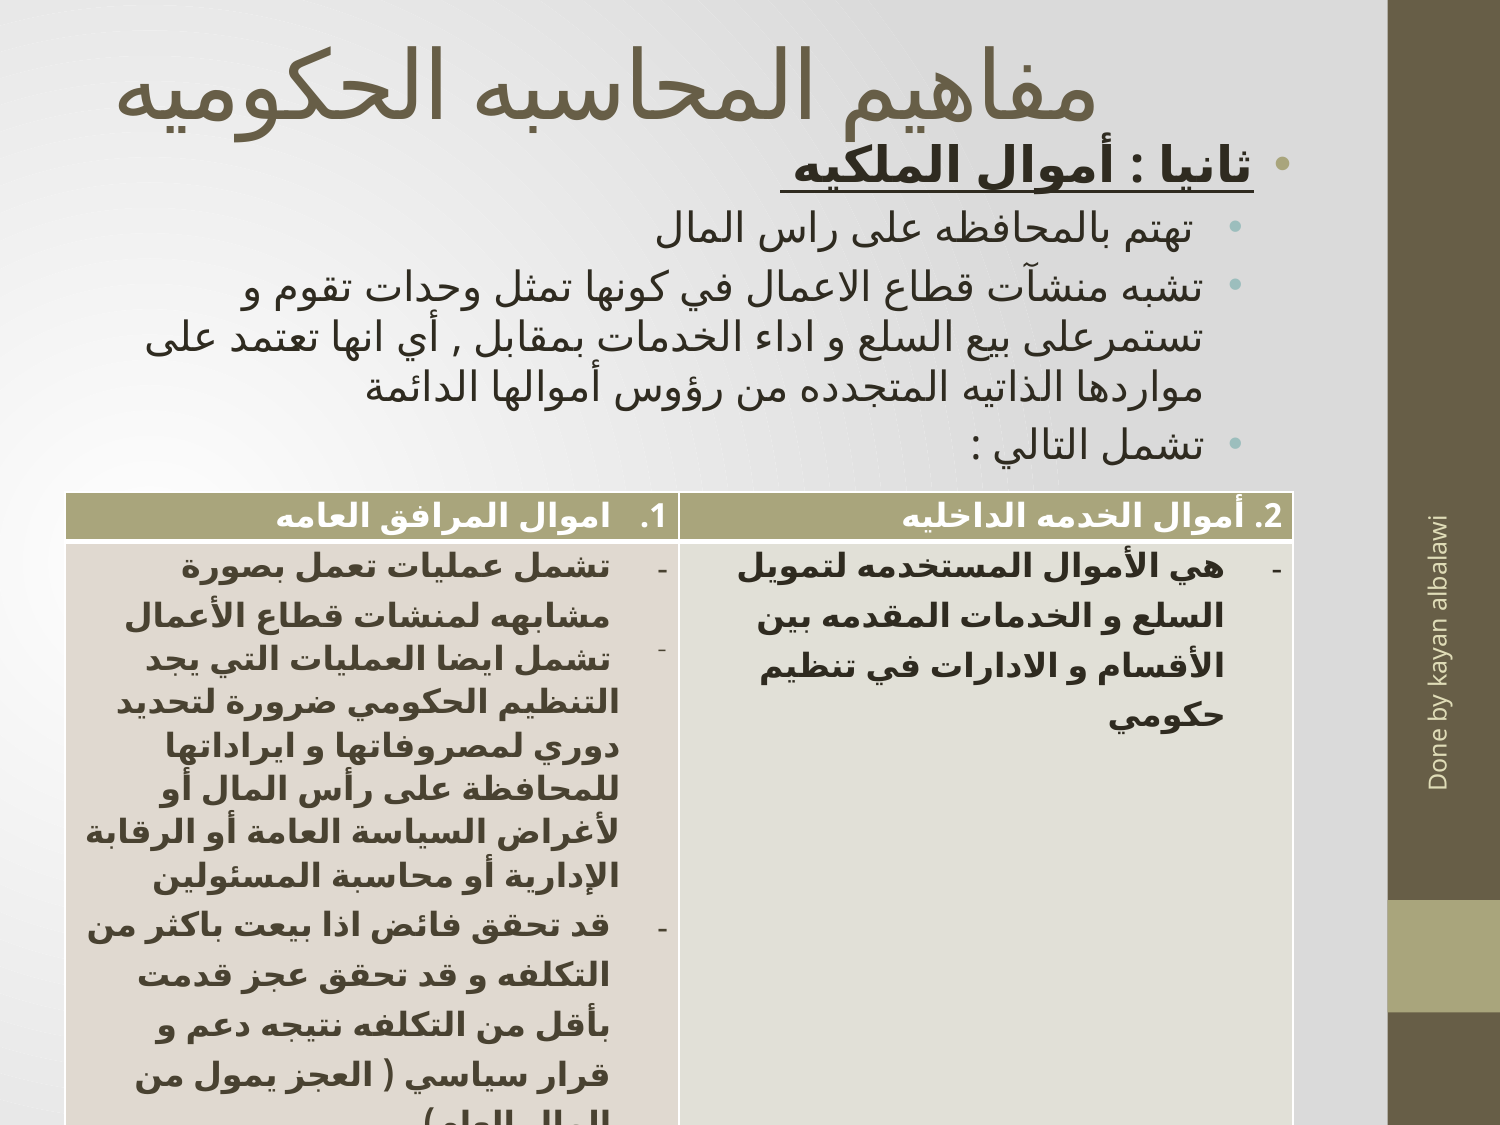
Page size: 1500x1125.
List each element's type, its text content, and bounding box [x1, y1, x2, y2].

footer Done by kayan albalawi [1408, 500, 1469, 889]
title مفاهيم المحاسبه الحكوميه [75, 45, 1325, 125]
table_cell هي الأموال المستخدمه لتمويل السلع و الخدمات المقدمه بين الأقسام و الادارات في تنظيم حكومي [680, 544, 1292, 1125]
list ثانيا : أموال الملكيه تهتم بالمحافظه على راس المال تشبه منشآت قطاع الاعمال في كونها تمثل وحدات تقوم و تستمرعلى بيع السلع و اداء الخدمات بمقابل , أي انها تعتمد على مواردها الذاتيه المتجدده من رؤوس أموالها الدائمة تشمل التالي : [75, 125, 1325, 1050]
table_header اموال المرافق العامه [66, 493, 678, 539]
table_header 2. أموال الخدمه الداخليه [680, 493, 1292, 539]
table_cell تشمل عمليات تعمل بصورة مشابهه لمنشات قطاع الأعمال تشمل ايضا العمليات التي يجد التنظيم الحكومي ضرورة لتحديد دوري لمصروفاتها و ايراداتها للمحافظة على رأس المال أو لأغراض السياسة العامة أو الرقابة الإدارية أو محاسبة المسئولين قد تحقق فائض اذا بيعت باكثر من التكلفه و قد تحقق عجز قدمت بأقل من التكلفه نتيجه دعم و قرار سياسي ( العجز يمول من المال العام) مثال : مرافق المياه و الكهرباء و النقل [66, 544, 678, 1125]
